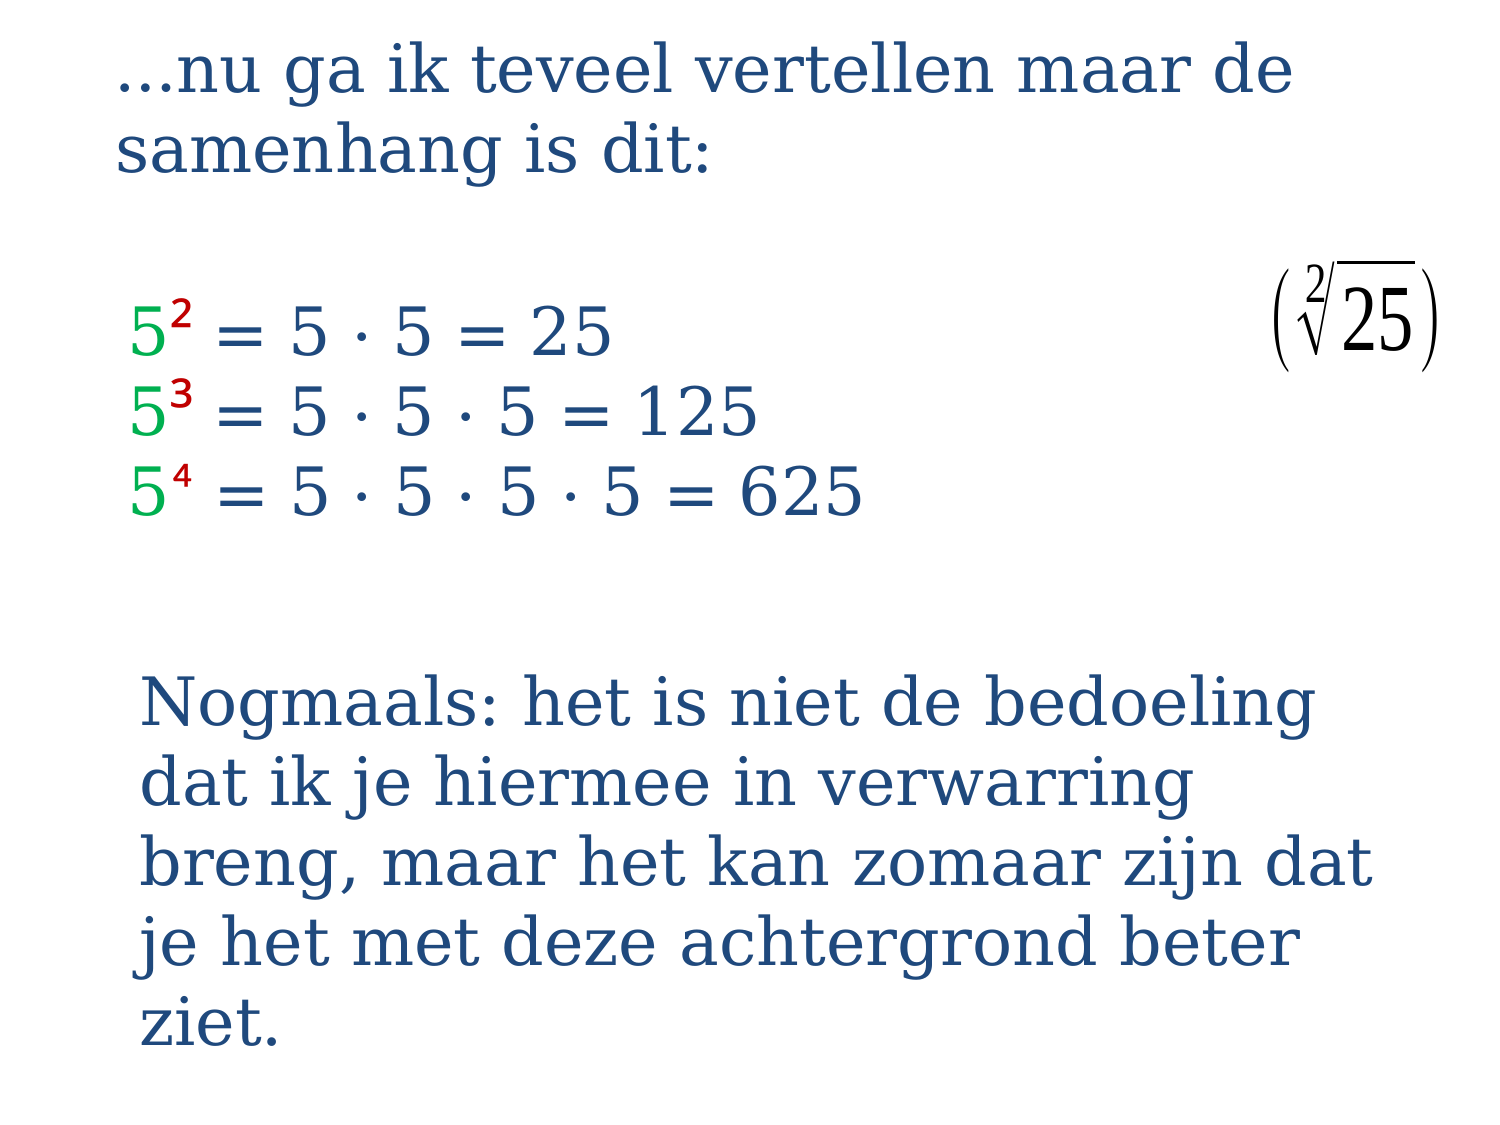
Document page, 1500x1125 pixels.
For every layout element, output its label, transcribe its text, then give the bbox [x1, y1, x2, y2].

title 5² = 5 · 5 = 25 5³ = 5 · 5 · 5 = 125 5⁴ = 5 · 5 · 5 · 5 = 625 [112, 313, 1388, 504]
text_box Nogmaals: het is niet de bedoeling dat ik je hiermee in verwarring breng, maar het kan zomaar zijn dat je het met deze achtergrond beter ziet. [124, 811, 1400, 907]
text_box [0, 0, 1500, 75]
text_box …nu ga ik teveel vertellen maar de samenhang is dit: [100, 218, 1376, 314]
